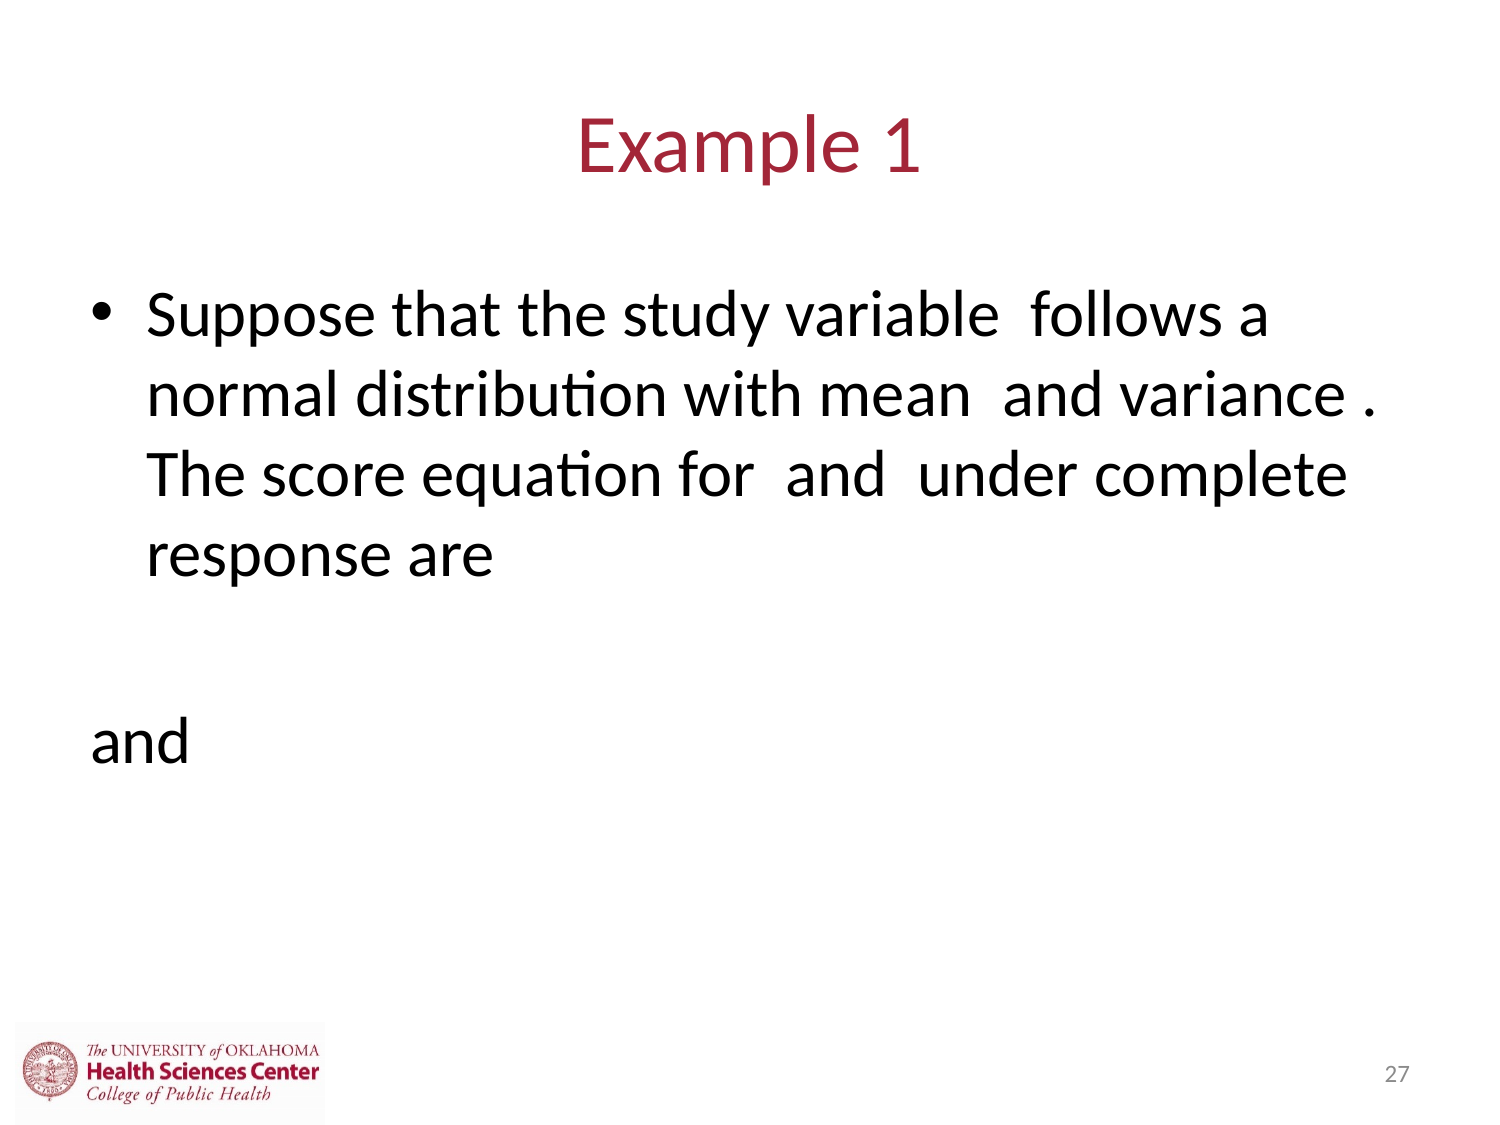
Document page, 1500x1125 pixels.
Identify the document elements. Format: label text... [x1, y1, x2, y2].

title Example 1 [75, 45, 1425, 233]
slide_number 27 [1074, 1042, 1425, 1103]
picture [15, 1022, 325, 1125]
